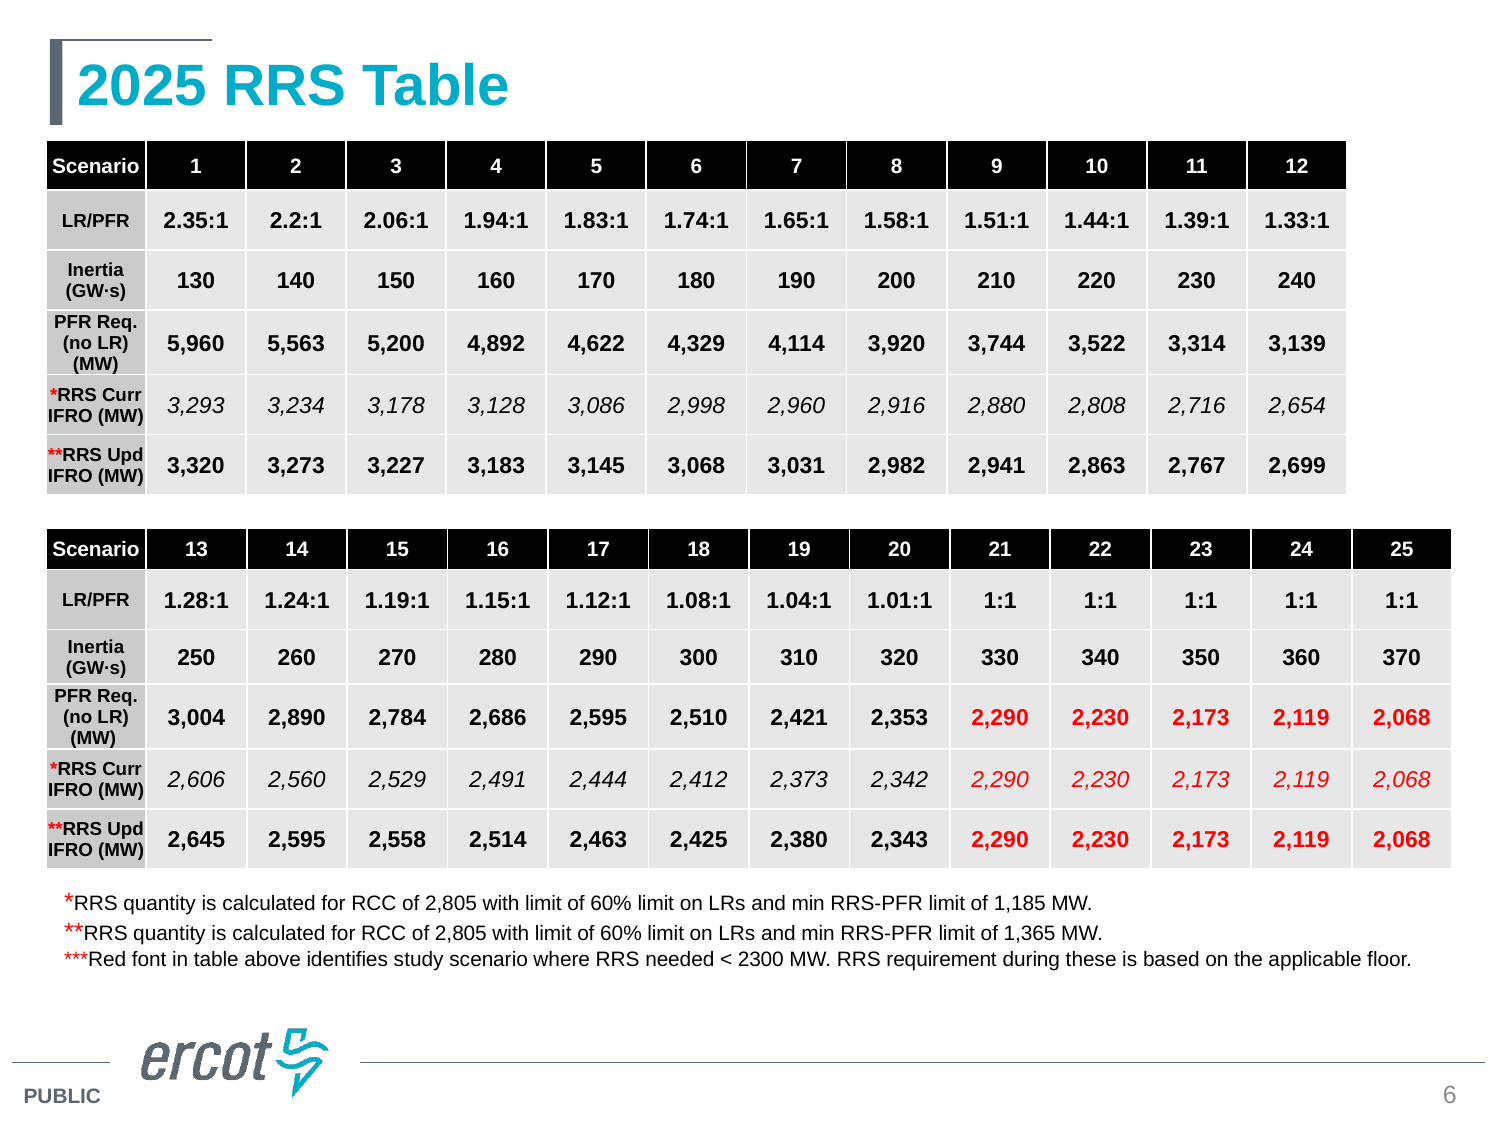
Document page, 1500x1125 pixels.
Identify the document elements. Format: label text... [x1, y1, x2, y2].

table_cell 200 [847, 251, 946, 309]
table_cell 2,373 [750, 750, 849, 808]
table_cell 2,230 [1051, 685, 1150, 748]
table_cell 290 [549, 630, 648, 683]
table_header 8 [847, 141, 946, 189]
table_cell 5,960 [147, 311, 245, 374]
table_cell 3,004 [147, 685, 246, 748]
table_cell 2,645 [147, 810, 246, 868]
table_cell 1.83:1 [547, 191, 645, 249]
table_cell 3,227 [347, 435, 445, 494]
table_header 6 [647, 141, 746, 189]
table_cell 2,558 [348, 810, 447, 868]
table_header 2 [247, 141, 345, 189]
table_header 15 [348, 529, 447, 569]
table_header 11 [1148, 141, 1246, 189]
table_cell 250 [147, 630, 246, 683]
table_cell 2,784 [348, 685, 447, 748]
table_header 12 [1248, 141, 1346, 189]
table_cell 2,595 [248, 810, 346, 868]
table_cell 5,200 [347, 311, 445, 374]
table_cell 3,234 [247, 375, 345, 434]
table_cell 1.39:1 [1148, 191, 1246, 249]
table_cell 1:1 [1051, 570, 1150, 629]
table_cell 270 [348, 630, 447, 683]
table_cell 2,173 [1152, 810, 1250, 868]
table_cell 3,145 [547, 435, 645, 494]
table_cell 3,183 [447, 435, 545, 494]
table_cell 260 [248, 630, 346, 683]
table_cell 2,606 [147, 750, 246, 808]
table_header Scenario [47, 141, 145, 189]
title 2025 RRS Table [62, 39, 1450, 129]
table_cell 2,960 [747, 375, 846, 434]
table_cell 210 [948, 251, 1046, 309]
table_cell 2,119 [1252, 685, 1351, 748]
table_cell LR/PFR [47, 191, 145, 249]
table_cell 1:1 [951, 570, 1049, 629]
table_header 24 [1252, 529, 1351, 569]
table_cell 130 [147, 251, 245, 309]
table_cell 2.2:1 [247, 191, 345, 249]
table_cell **RRS Upd IFRO (MW) [47, 810, 145, 868]
slide_number 6 [1412, 1076, 1488, 1112]
table_cell 2,068 [1353, 685, 1451, 748]
table_cell 170 [547, 251, 645, 309]
table_cell 1.15:1 [448, 570, 547, 629]
table_cell 180 [647, 251, 746, 309]
table_cell 2,380 [750, 810, 849, 868]
table_cell 2,699 [1248, 435, 1346, 494]
table_cell Inertia (GW∙s) [47, 251, 145, 309]
table_cell 1.28:1 [147, 570, 246, 629]
table_header 20 [850, 529, 949, 569]
table_cell 2,230 [1051, 810, 1150, 868]
table_cell 2,514 [448, 810, 547, 868]
table_cell 2,941 [948, 435, 1046, 494]
table_cell *RRS Curr IFRO (MW) [47, 375, 145, 434]
table_cell 5,563 [247, 311, 345, 374]
table_cell 3,086 [547, 375, 645, 434]
table_cell 2,982 [847, 435, 946, 494]
table_cell 280 [448, 630, 547, 683]
table_cell 2,510 [649, 685, 748, 748]
table_cell 2,412 [649, 750, 748, 808]
table_header 21 [951, 529, 1049, 569]
table_cell 2,342 [850, 750, 949, 808]
table_cell 4,622 [547, 311, 645, 374]
table_cell 2,686 [448, 685, 547, 748]
table_cell 1.24:1 [248, 570, 346, 629]
table_cell 2,444 [549, 750, 648, 808]
table_cell 2,654 [1248, 375, 1346, 434]
table_cell 3,320 [147, 435, 245, 494]
table_cell 1:1 [1252, 570, 1351, 629]
table_cell 1.08:1 [649, 570, 748, 629]
table_header 10 [1048, 141, 1146, 189]
table_cell *RRS Curr IFRO (MW) [47, 750, 145, 808]
table_cell 2,290 [951, 750, 1049, 808]
table_cell 2,119 [1252, 750, 1351, 808]
table_cell 340 [1051, 630, 1150, 683]
table_cell LR/PFR [47, 570, 145, 629]
table_cell 2,880 [948, 375, 1046, 434]
table_header 23 [1152, 529, 1250, 569]
table_cell 1.58:1 [847, 191, 946, 249]
table_cell 1.44:1 [1048, 191, 1146, 249]
table_cell 3,128 [447, 375, 545, 434]
table_header 17 [549, 529, 648, 569]
table_cell 1.19:1 [348, 570, 447, 629]
table_cell 2,463 [549, 810, 648, 868]
table_header 25 [1353, 529, 1451, 569]
table_cell 1:1 [1152, 570, 1250, 629]
table_cell **RRS Upd IFRO (MW) [47, 435, 145, 494]
table_header Scenario [47, 529, 145, 569]
table_cell 2.35:1 [147, 191, 245, 249]
table_cell 2,863 [1048, 435, 1146, 494]
table_cell 3,139 [1248, 311, 1346, 374]
table_cell 3,293 [147, 375, 245, 434]
table_cell 4,114 [747, 311, 846, 374]
table_cell 2,491 [448, 750, 547, 808]
table_cell 2,890 [248, 685, 346, 748]
table_cell 3,920 [847, 311, 946, 374]
table_cell 230 [1148, 251, 1246, 309]
table_cell 3,068 [647, 435, 746, 494]
table_cell 330 [951, 630, 1049, 683]
table_cell 2,716 [1148, 375, 1246, 434]
table_cell 2,560 [248, 750, 346, 808]
table_cell 2,808 [1048, 375, 1146, 434]
table_cell 3,031 [747, 435, 846, 494]
table_cell 2,425 [649, 810, 748, 868]
table_header 18 [649, 529, 748, 569]
table_cell 300 [649, 630, 748, 683]
table_cell 240 [1248, 251, 1346, 309]
table_cell 2,068 [1353, 810, 1451, 868]
table_header 7 [747, 141, 846, 189]
table_cell 2,068 [1353, 750, 1451, 808]
table_cell 1.04:1 [750, 570, 849, 629]
table_cell 2,353 [850, 685, 949, 748]
table_cell 2,119 [1252, 810, 1351, 868]
table_cell 4,892 [447, 311, 545, 374]
table_cell 1.94:1 [447, 191, 545, 249]
table_cell 1.12:1 [549, 570, 648, 629]
table_cell 1.74:1 [647, 191, 746, 249]
table_cell 2,767 [1148, 435, 1246, 494]
table_cell 370 [1353, 630, 1451, 683]
table_cell 1.65:1 [747, 191, 846, 249]
table_cell 2,173 [1152, 685, 1250, 748]
table_cell 160 [447, 251, 545, 309]
table_cell 2,421 [750, 685, 849, 748]
table_header 14 [248, 529, 346, 569]
text_box *RRS quantity is calculated for RCC of 2,805 with limit of 60% limit on LRs and min RRS-PFR limit of 1,185 MW. **RRS quantity is calculated for RCC of 2,805 with limit of 60% limit on LRs and min RRS-PFR limit of 1,365 MW. ***Red font in table above identifies study scenario where RRS needed < 2300 MW. RRS requirement during these is based on the applicable floor. [49, 877, 1449, 978]
table_cell 2,998 [647, 375, 746, 434]
table_header 19 [750, 529, 849, 569]
table_cell 2,343 [850, 810, 949, 868]
table_cell 350 [1152, 630, 1250, 683]
table_cell 150 [347, 251, 445, 309]
table_cell 2,173 [1152, 750, 1250, 808]
table_cell 2.06:1 [347, 191, 445, 249]
table_cell 2,290 [951, 810, 1049, 868]
table_cell 2,290 [951, 685, 1049, 748]
table_header 5 [547, 141, 645, 189]
table_cell PFR Req. (no LR) (MW) [47, 311, 145, 374]
table_cell 3,314 [1148, 311, 1246, 374]
picture [137, 1024, 332, 1100]
table_cell Inertia (GW∙s) [47, 630, 145, 683]
table_header 13 [147, 529, 246, 569]
table_cell 1.01:1 [850, 570, 949, 629]
table_cell 1.51:1 [948, 191, 1046, 249]
table_cell 360 [1252, 630, 1351, 683]
table_cell 4,329 [647, 311, 746, 374]
table_cell 2,230 [1051, 750, 1150, 808]
table_cell 3,273 [247, 435, 345, 494]
table_header 22 [1051, 529, 1150, 569]
table_cell 3,178 [347, 375, 445, 434]
table_cell 140 [247, 251, 345, 309]
table_cell PFR Req. (no LR) (MW) [47, 685, 145, 748]
table_header 4 [447, 141, 545, 189]
table_cell 3,744 [948, 311, 1046, 374]
table_cell 1:1 [1353, 570, 1451, 629]
table_cell 2,595 [549, 685, 648, 748]
table_cell 190 [747, 251, 846, 309]
table_cell 310 [750, 630, 849, 683]
table_header 3 [347, 141, 445, 189]
table_header 9 [948, 141, 1046, 189]
table_header 1 [147, 141, 245, 189]
table_header 16 [448, 529, 547, 569]
table_cell 320 [850, 630, 949, 683]
table_cell 220 [1048, 251, 1146, 309]
table_cell 2,916 [847, 375, 946, 434]
table_cell 1.33:1 [1248, 191, 1346, 249]
table_cell 2,529 [348, 750, 447, 808]
table_cell 3,522 [1048, 311, 1146, 374]
